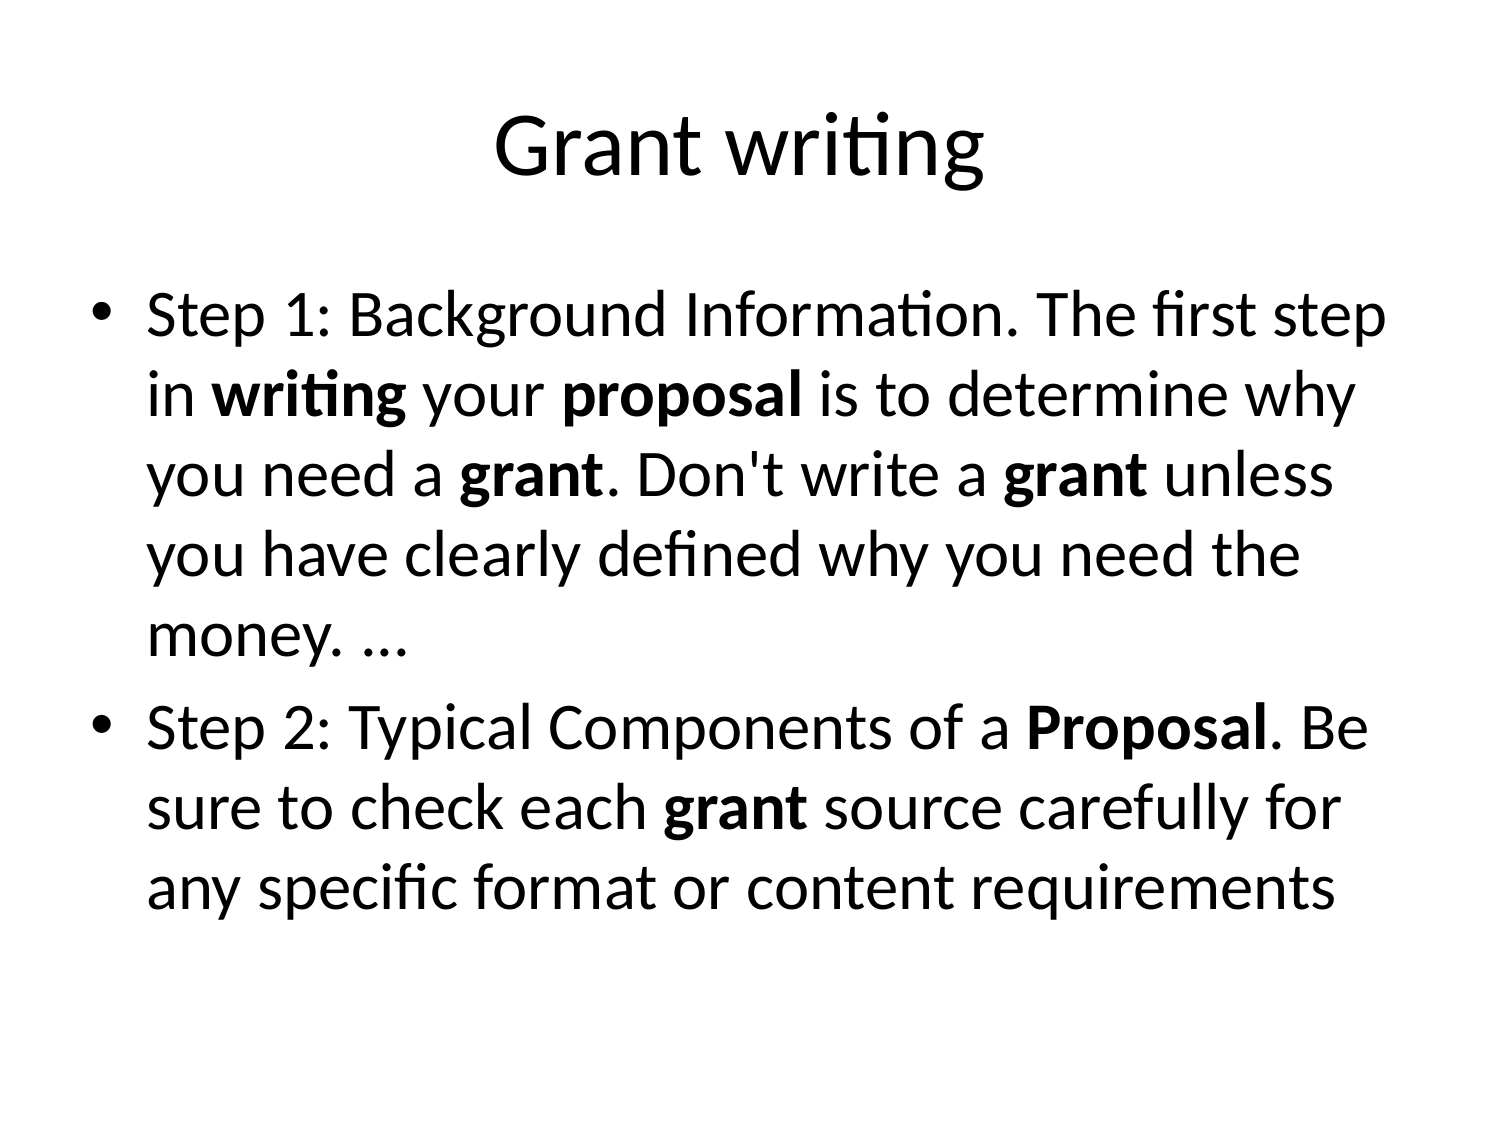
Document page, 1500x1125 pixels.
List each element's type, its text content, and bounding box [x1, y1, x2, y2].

title Grant writing [75, 45, 1425, 233]
list Step 1: Background Information. The first step in writing your proposal is to determine why you need a grant. Don't write a grant unless you have clearly defined why you need the money. ... Step 2: Typical Components of a Proposal. Be sure to check each grant source carefully for any specific format or content requirements [75, 262, 1425, 1005]
